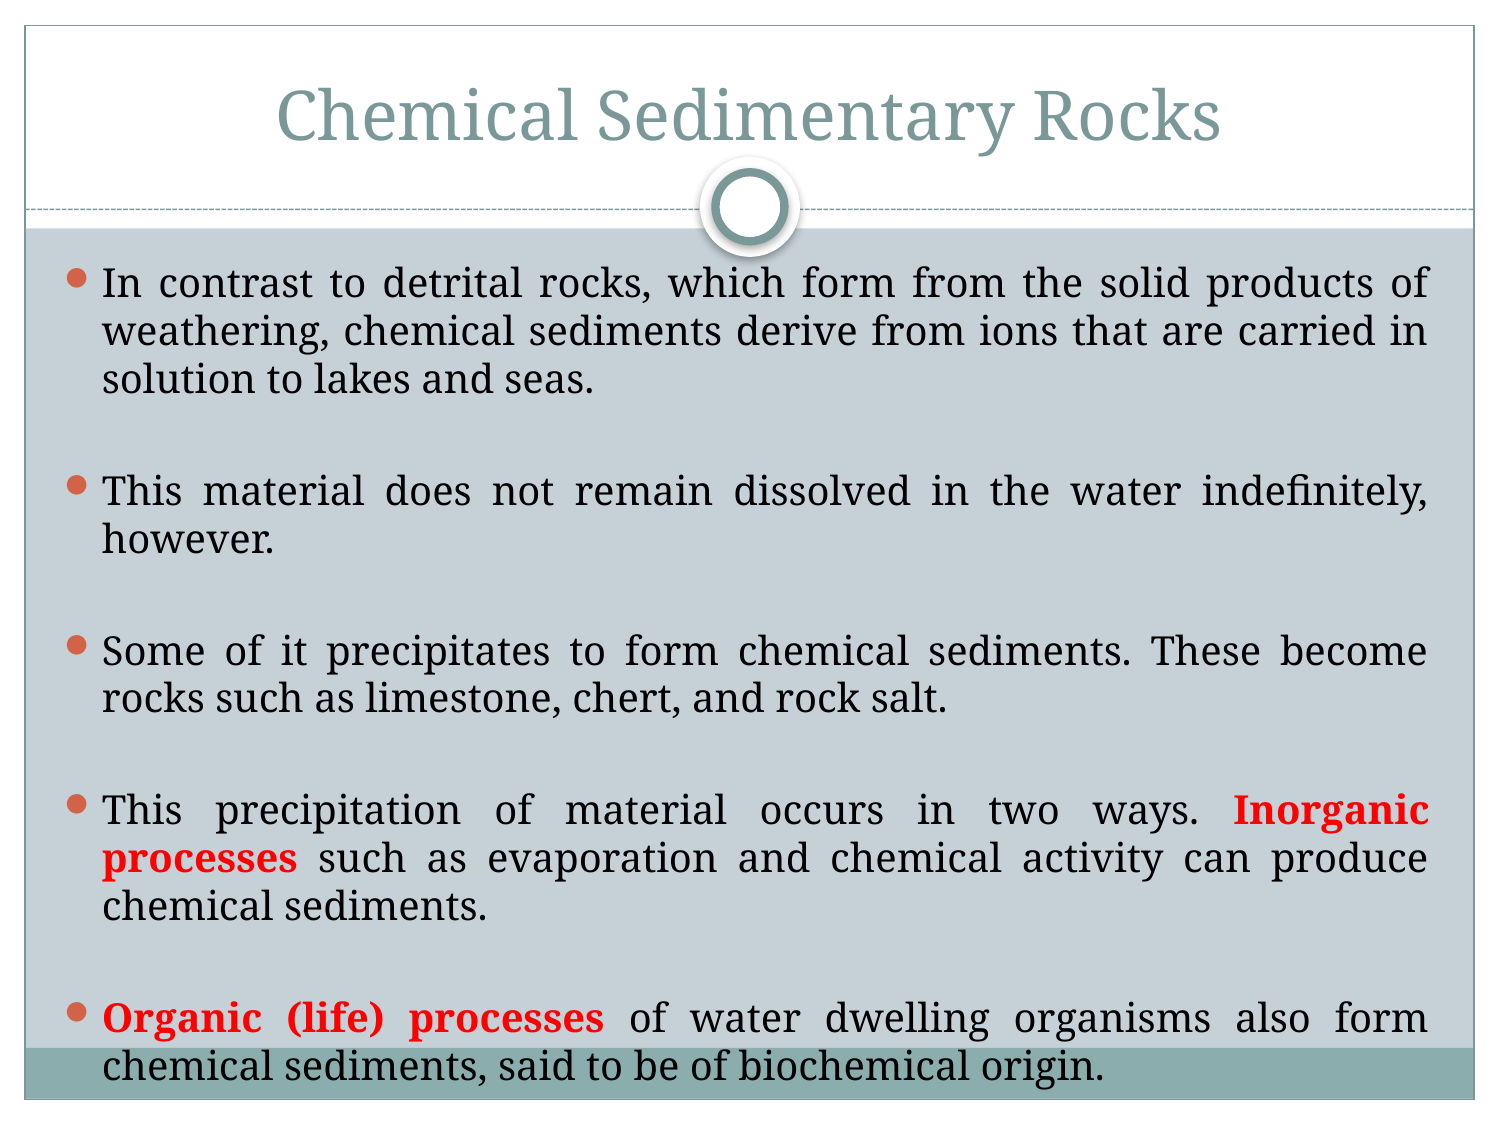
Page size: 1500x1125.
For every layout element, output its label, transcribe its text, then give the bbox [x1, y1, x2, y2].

title Chemical Sedimentary Rocks [49, 37, 1450, 162]
list In contrast to detrital rocks, which form from the solid products of weathering, chemical sediments derive from ions that are carried in solution to lakes and seas. This material does not remain dissolved in the water indefinitely, however. Some of it precipitates to form chemical sediments. These become rocks such as limestone, chert, and rock salt. This precipitation of material occurs in two ways. Inorganic processes such as evaporation and chemical activity can produce chemical sediments. Organic (life) processes of water dwelling organisms also form chemical sediments, said to be of biochemical origin. [49, 250, 1445, 1100]
